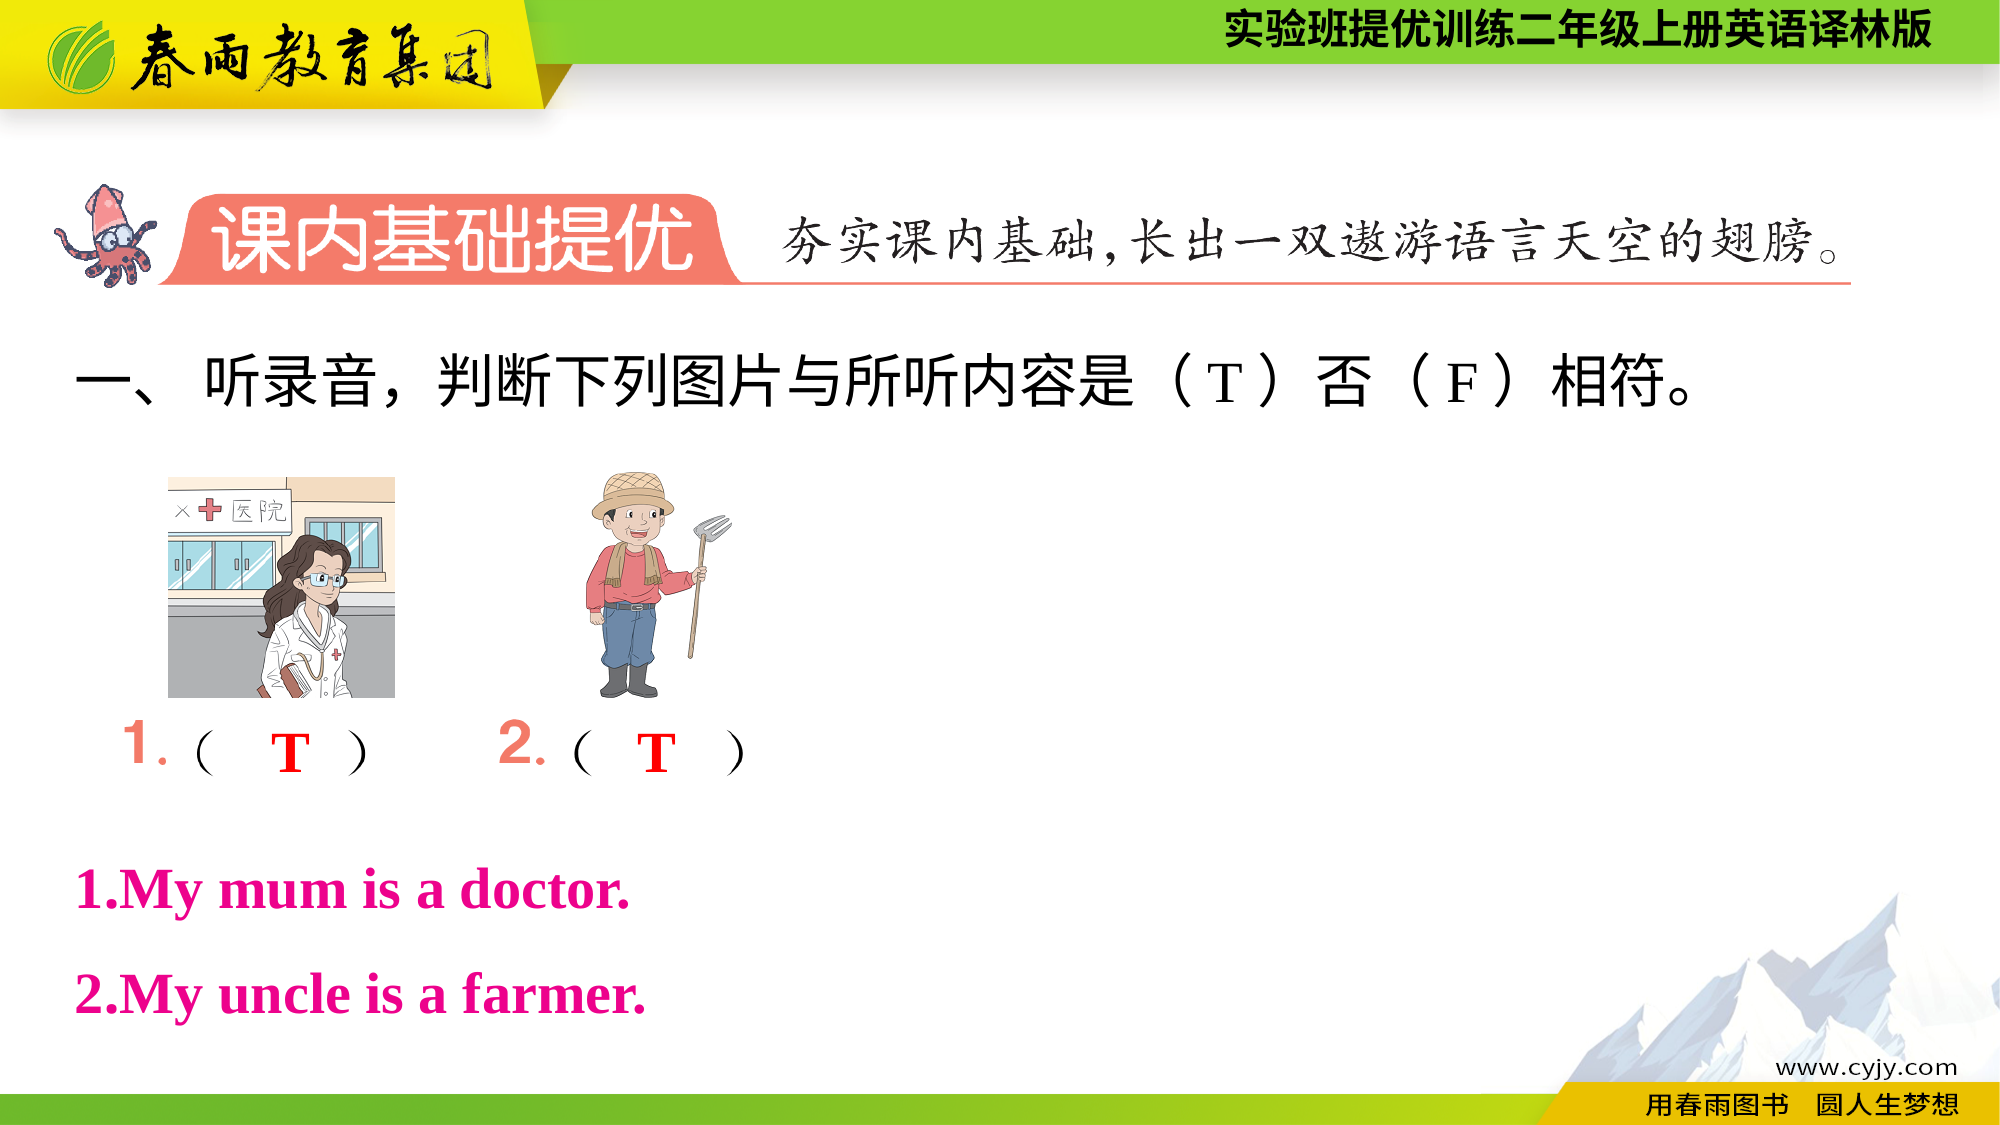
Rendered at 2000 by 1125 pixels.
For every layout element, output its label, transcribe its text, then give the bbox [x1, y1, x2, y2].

picture [0, 0, 2000, 1125]
list 一、 听录音，判断下列图片与所听内容是（T）否（F）相符。 [59, 301, 1944, 409]
text_box 1.My mum is a doctor. 2.My uncle is a farmer. [59, 807, 1944, 1033]
